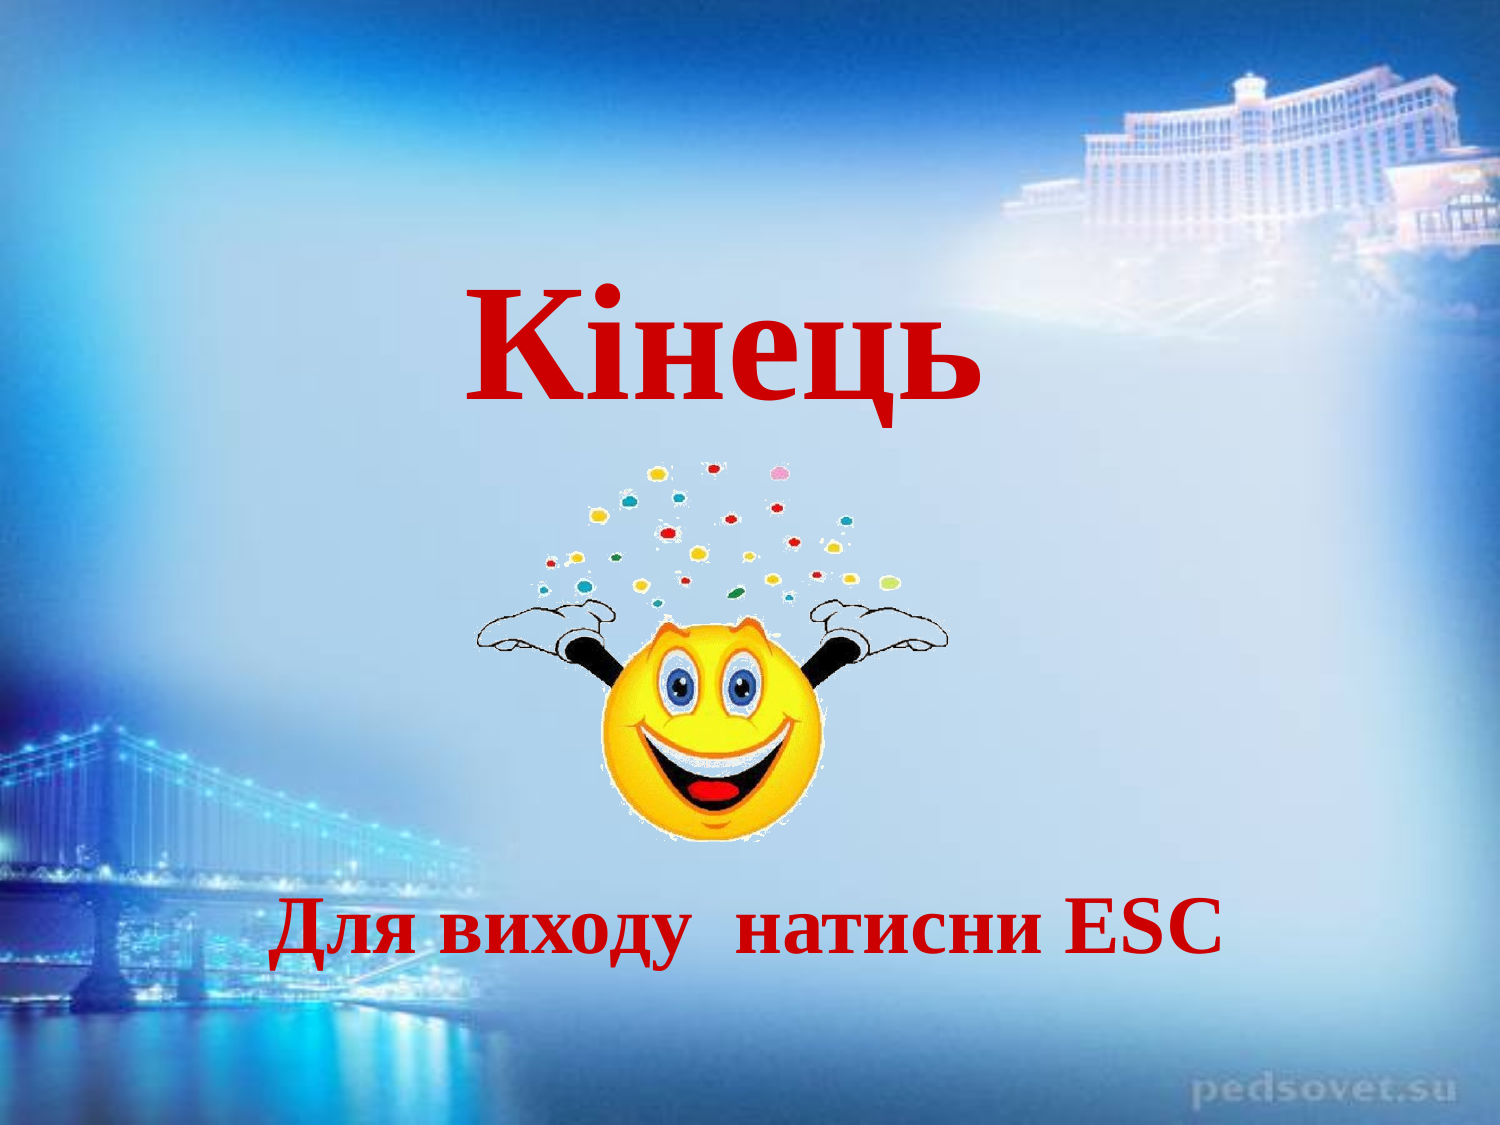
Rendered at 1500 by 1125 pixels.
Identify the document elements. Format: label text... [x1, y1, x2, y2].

text_box Для виходу натисни ESC [254, 862, 1242, 978]
title Кінець [87, 212, 1363, 454]
picture [0, 0, 1500, 1125]
